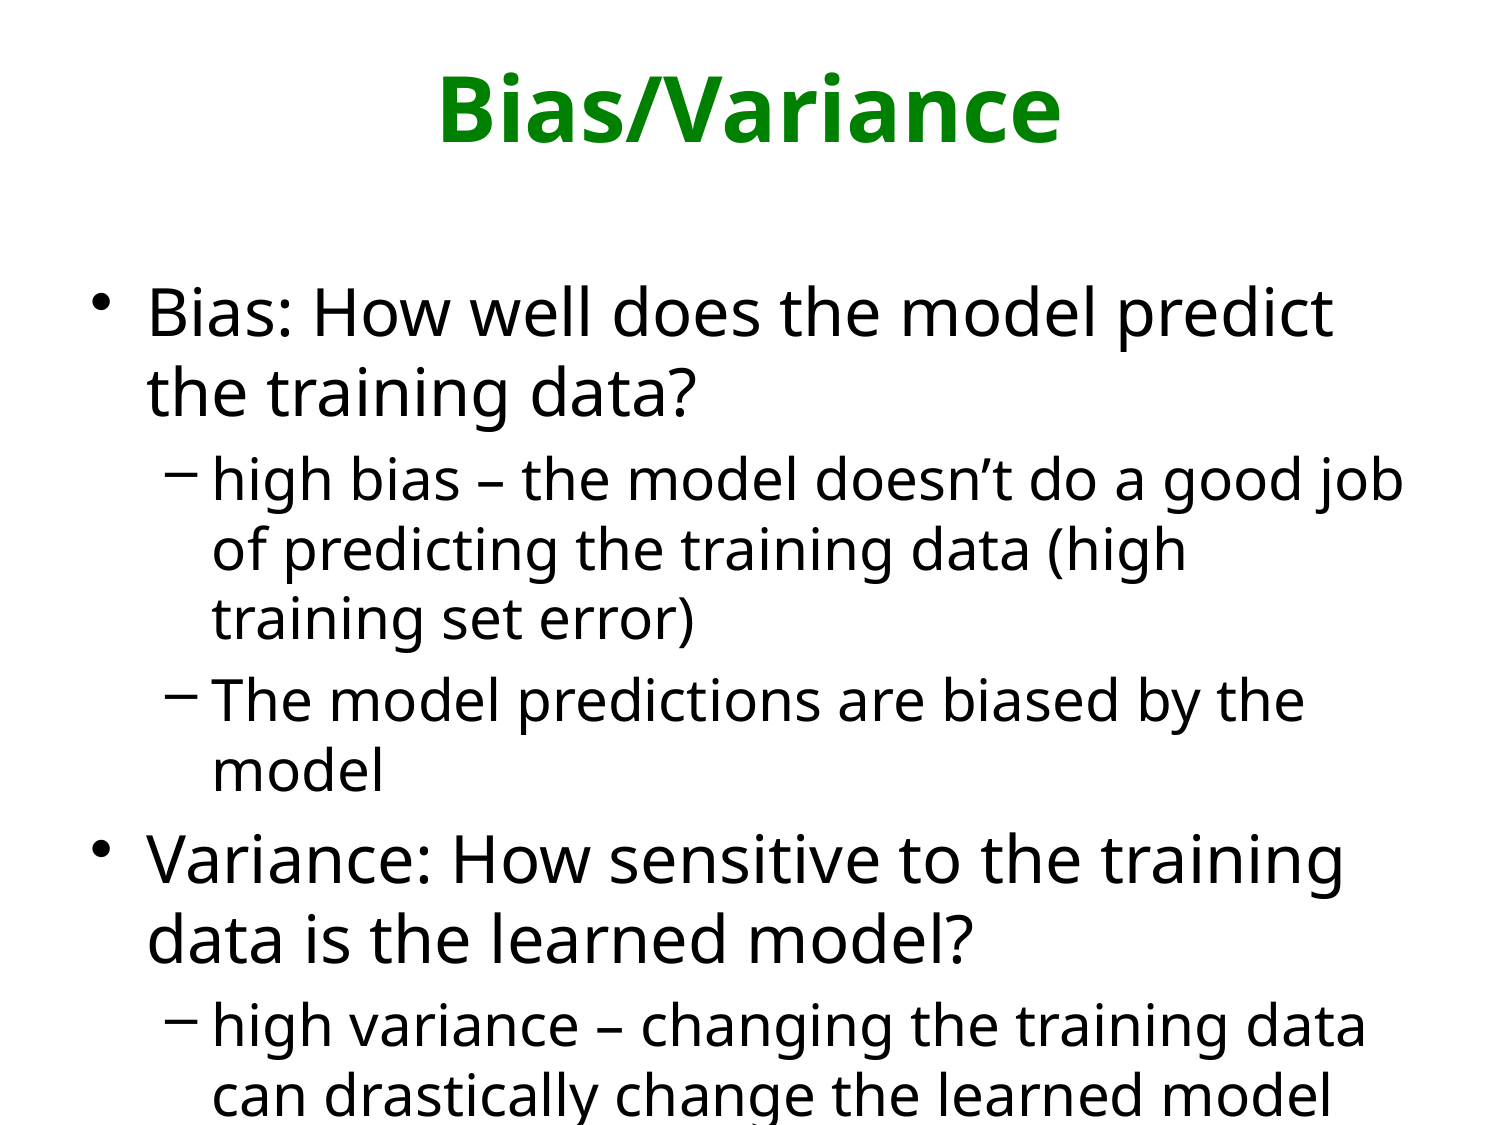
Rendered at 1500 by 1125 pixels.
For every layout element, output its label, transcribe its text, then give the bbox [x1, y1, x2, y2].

title Bias/Variance [74, 12, 1426, 201]
list Bias: How well does the model predict the training data? high bias – the model doesn’t do a good job of predicting the training data (high training set error) The model predictions are biased by the model Variance: How sensitive to the training data is the learned model? high variance – changing the training data can drastically change the learned model [74, 262, 1426, 1006]
